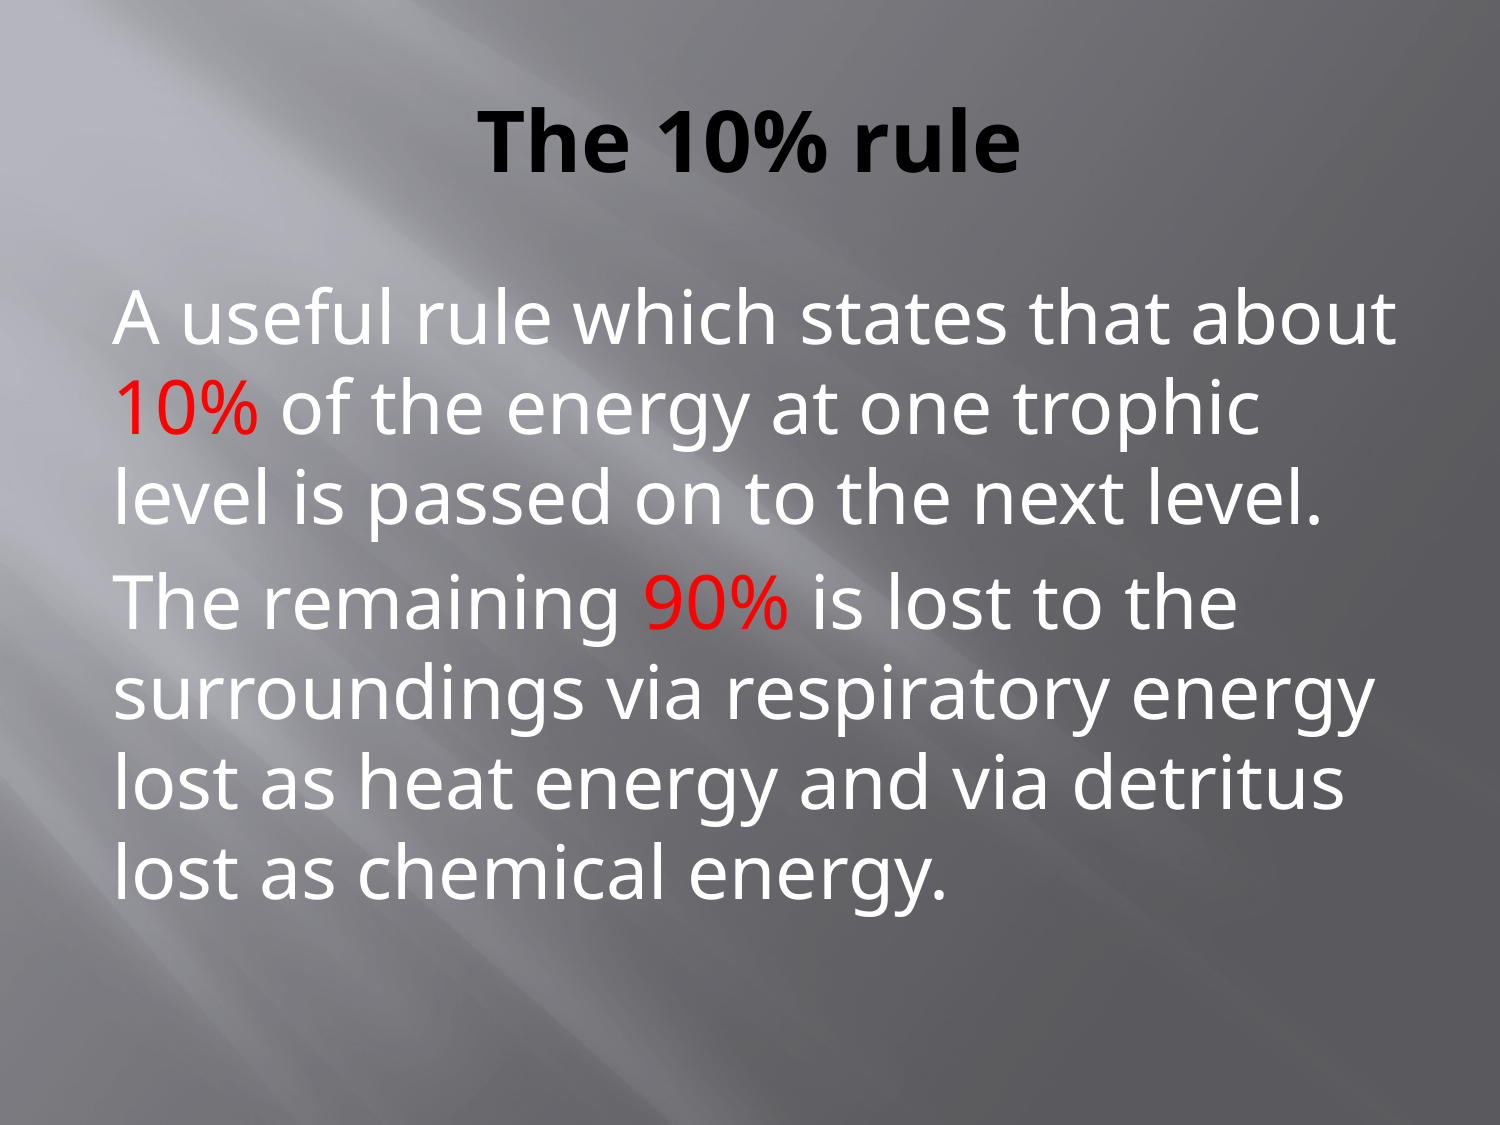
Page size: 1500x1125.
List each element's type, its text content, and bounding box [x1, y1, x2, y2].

title The 10% rule [75, 45, 1425, 233]
list A useful rule which states that about 10% of the energy at one trophic level is passed on to the next level. The remaining 90% is lost to the surroundings via respiratory energy lost as heat energy and via detritus lost as chemical energy. [75, 262, 1425, 1035]
